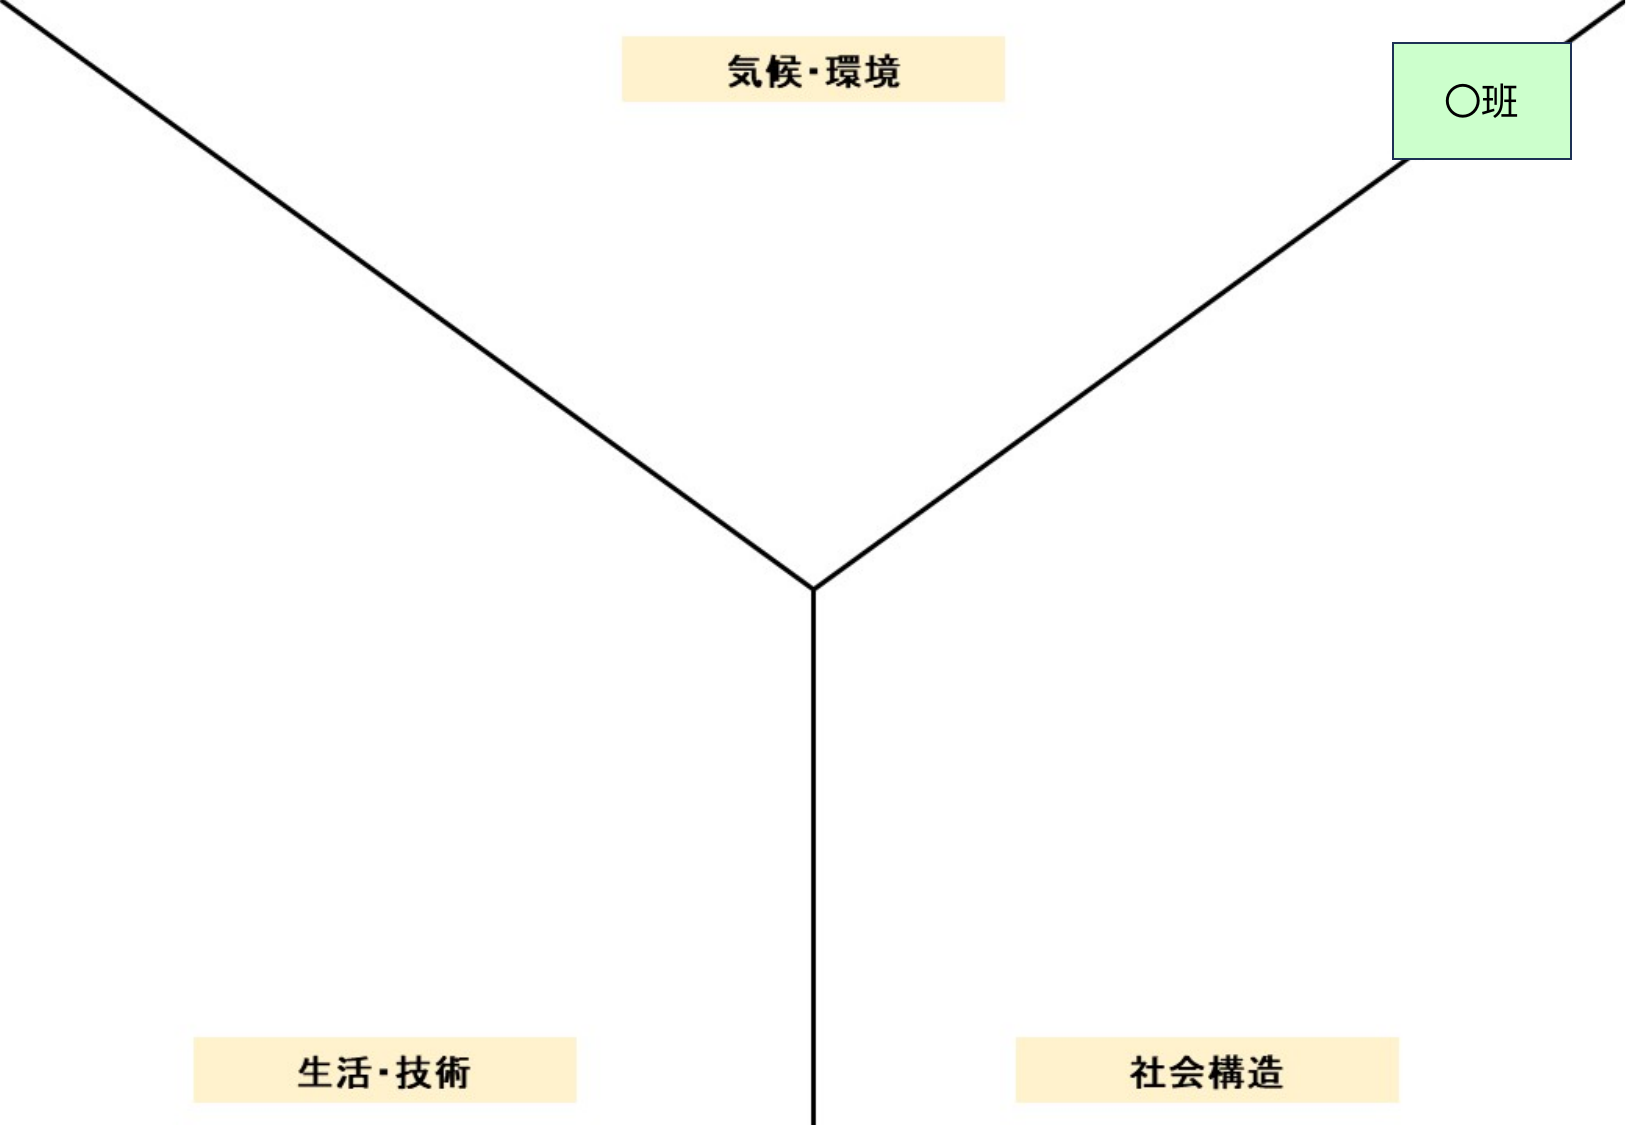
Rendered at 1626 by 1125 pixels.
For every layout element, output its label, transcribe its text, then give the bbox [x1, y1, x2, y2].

picture [0, 0, 1626, 1125]
text_box 〇班 [1392, 42, 1572, 160]
